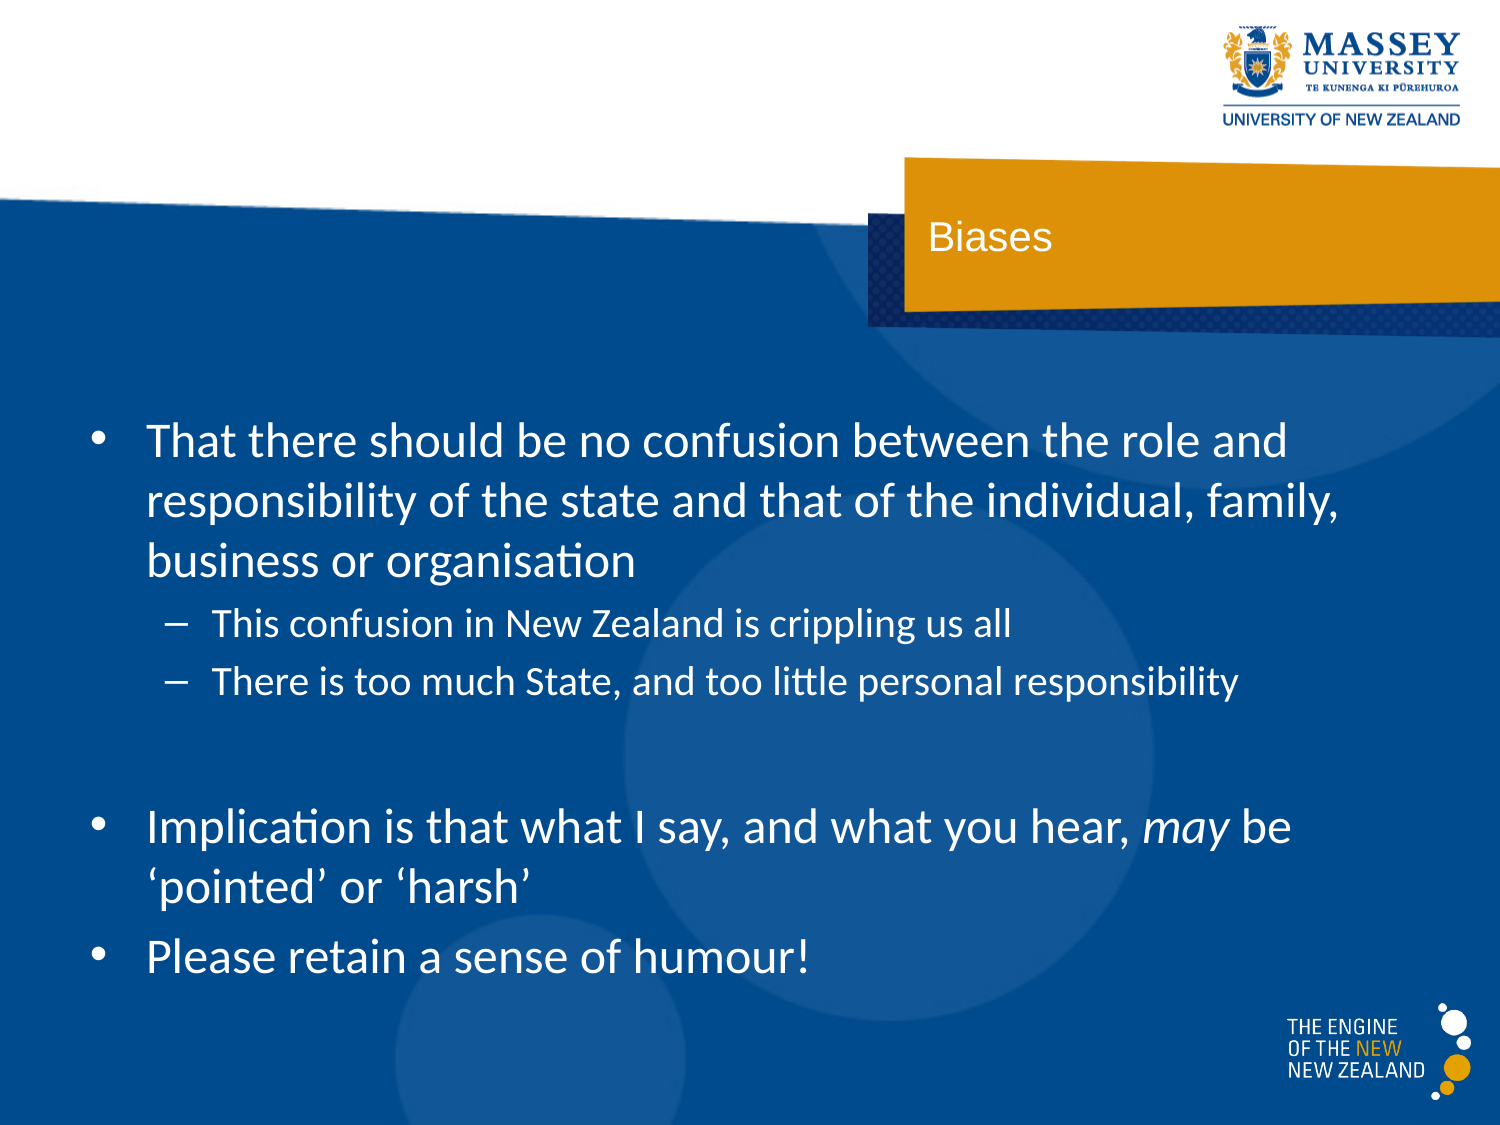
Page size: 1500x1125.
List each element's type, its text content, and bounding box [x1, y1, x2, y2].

title Biases [912, 170, 1450, 300]
picture [0, 0, 1500, 1125]
list That there should be no confusion between the role and responsibility of the state and that of the individual, family, business or organisation This confusion in New Zealand is crippling us all There is too much State, and too little personal responsibility Implication is that what I say, and what you hear, may be ‘pointed’ or ‘harsh’ Please retain a sense of humour! [75, 399, 1425, 1063]
